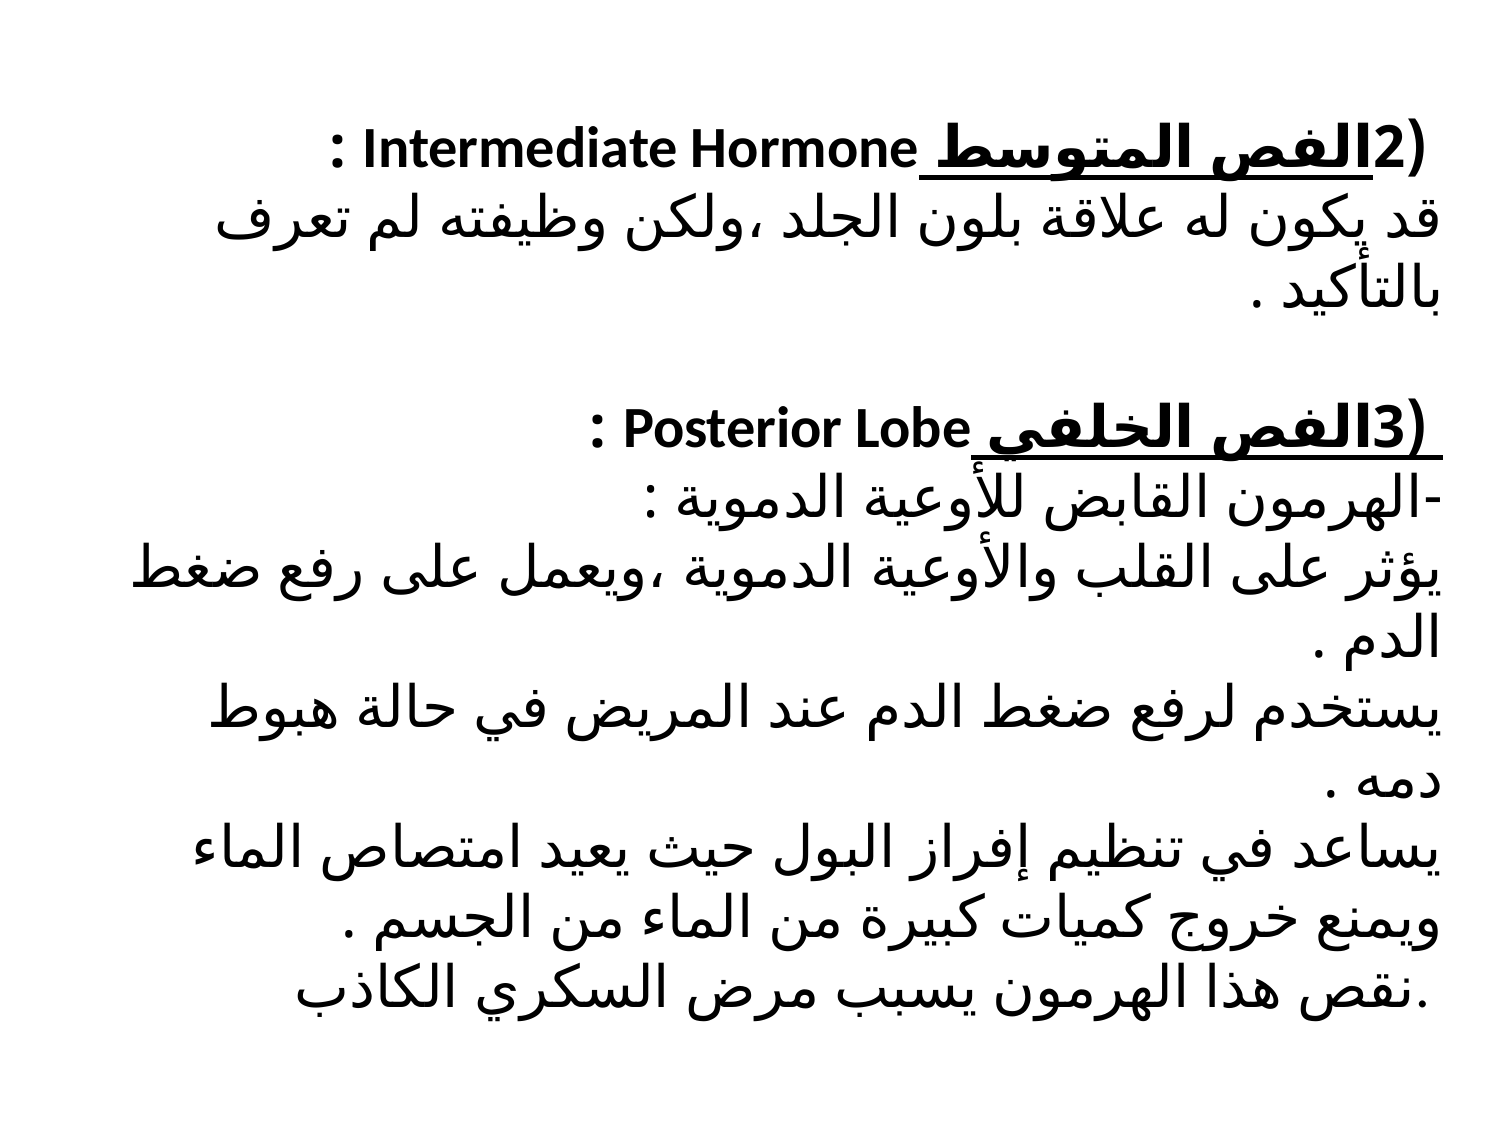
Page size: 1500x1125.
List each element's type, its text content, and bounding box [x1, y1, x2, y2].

text_box (2الفص المتوسط Intermediate Hormone : قد يكون له علاقة بلون الجلد ،ولكن وظيفته لم تعرف بالتأكيد . (3الفص الخلفي Posterior Lobe : -الهرمون القابض للأوعية الدموية : يؤثر على القلب والأوعية الدموية ،ويعمل على رفع ضغط الدم . يستخدم لرفع ضغط الدم عند المريض في حالة هبوط دمه . يساعد في تنظيم إفراز البول حيث يعيد امتصاص الماء ويمنع خروج كميات كبيرة من الماء من الجسم . نقص هذا الهرمون يسبب مرض السكري الكاذب. [67, 101, 1458, 1027]
